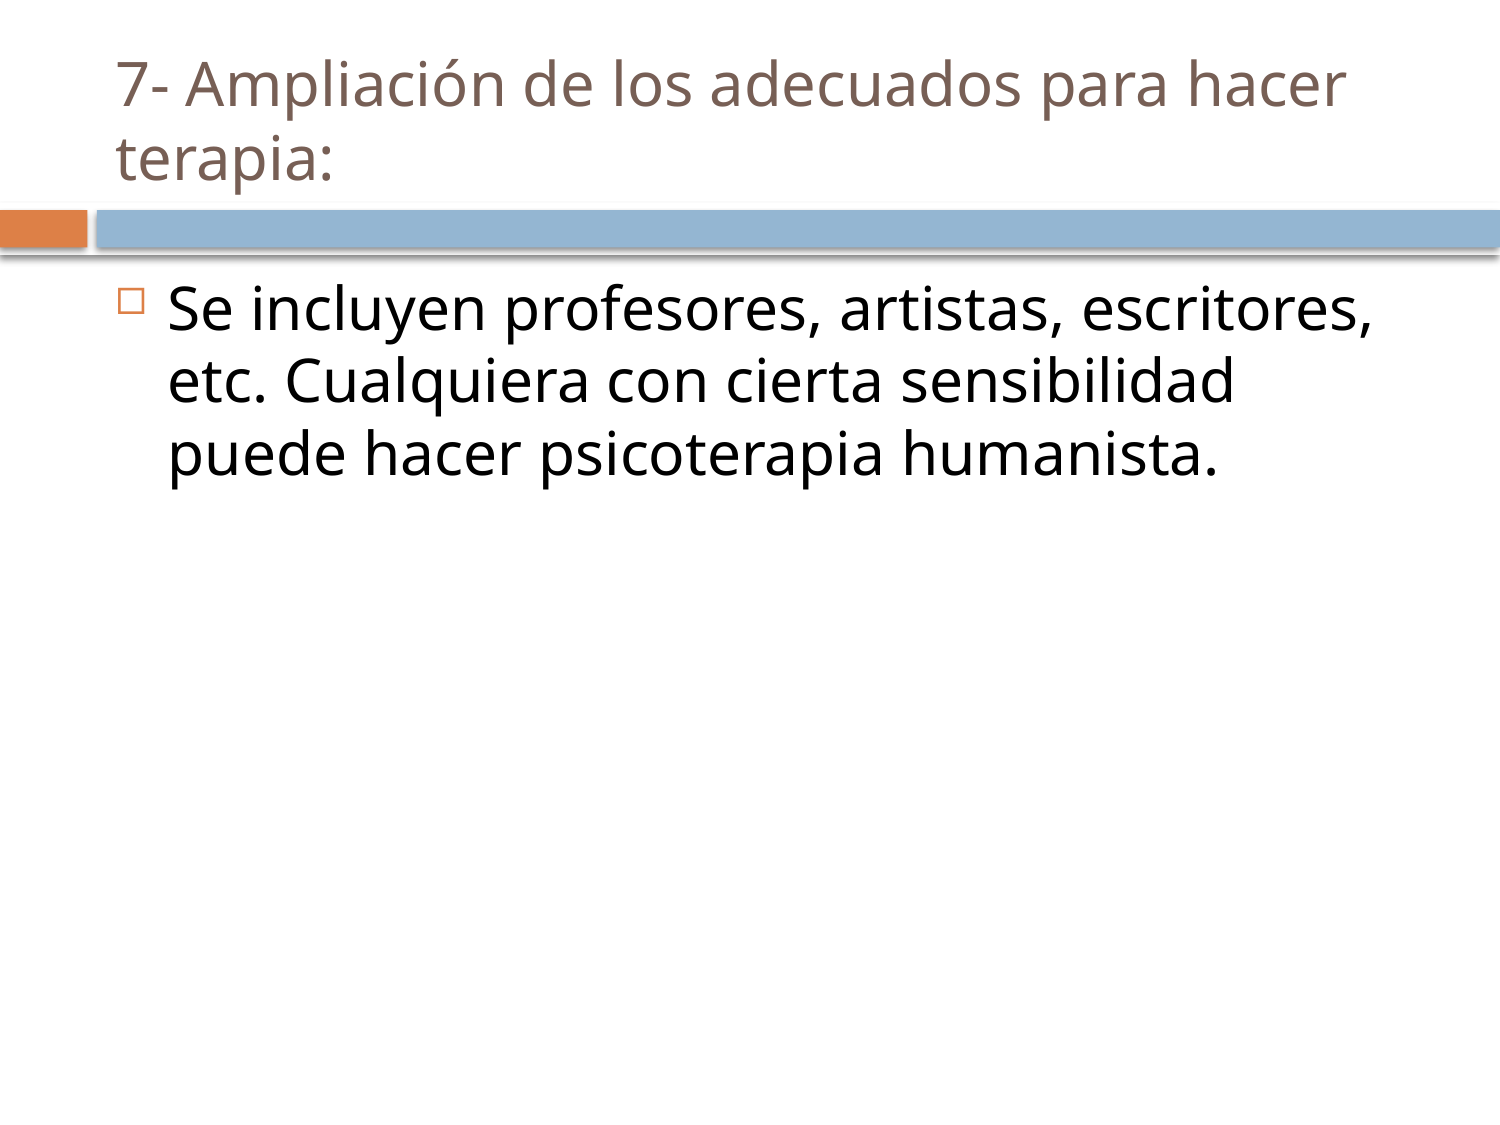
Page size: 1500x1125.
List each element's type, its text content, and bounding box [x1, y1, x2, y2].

title 7- Ampliación de los adecuados para hacer terapia: [100, 37, 1438, 200]
list Se incluyen profesores, artistas, escritores, etc. Cualquiera con cierta sensibilidad puede hacer psicoterapia humanista. [100, 262, 1438, 1000]
